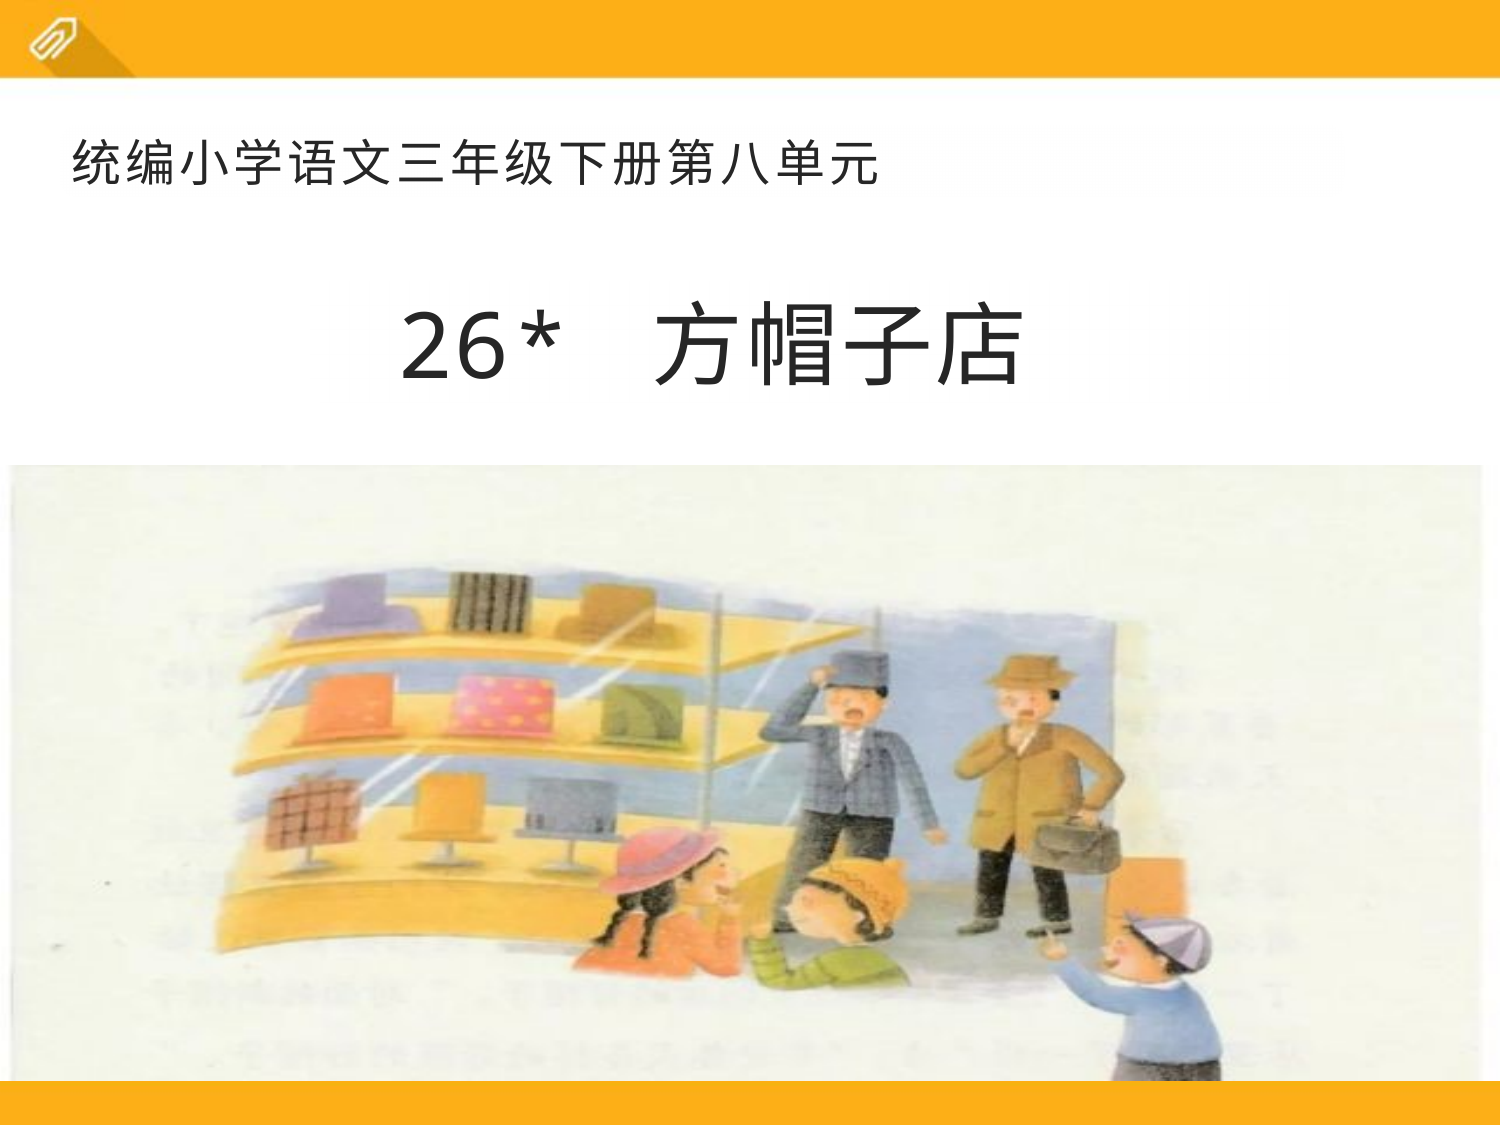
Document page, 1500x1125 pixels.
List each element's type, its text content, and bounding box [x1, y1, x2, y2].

text_box 26* 方帽子店 [347, 318, 1255, 368]
picture [0, 0, 1500, 1125]
